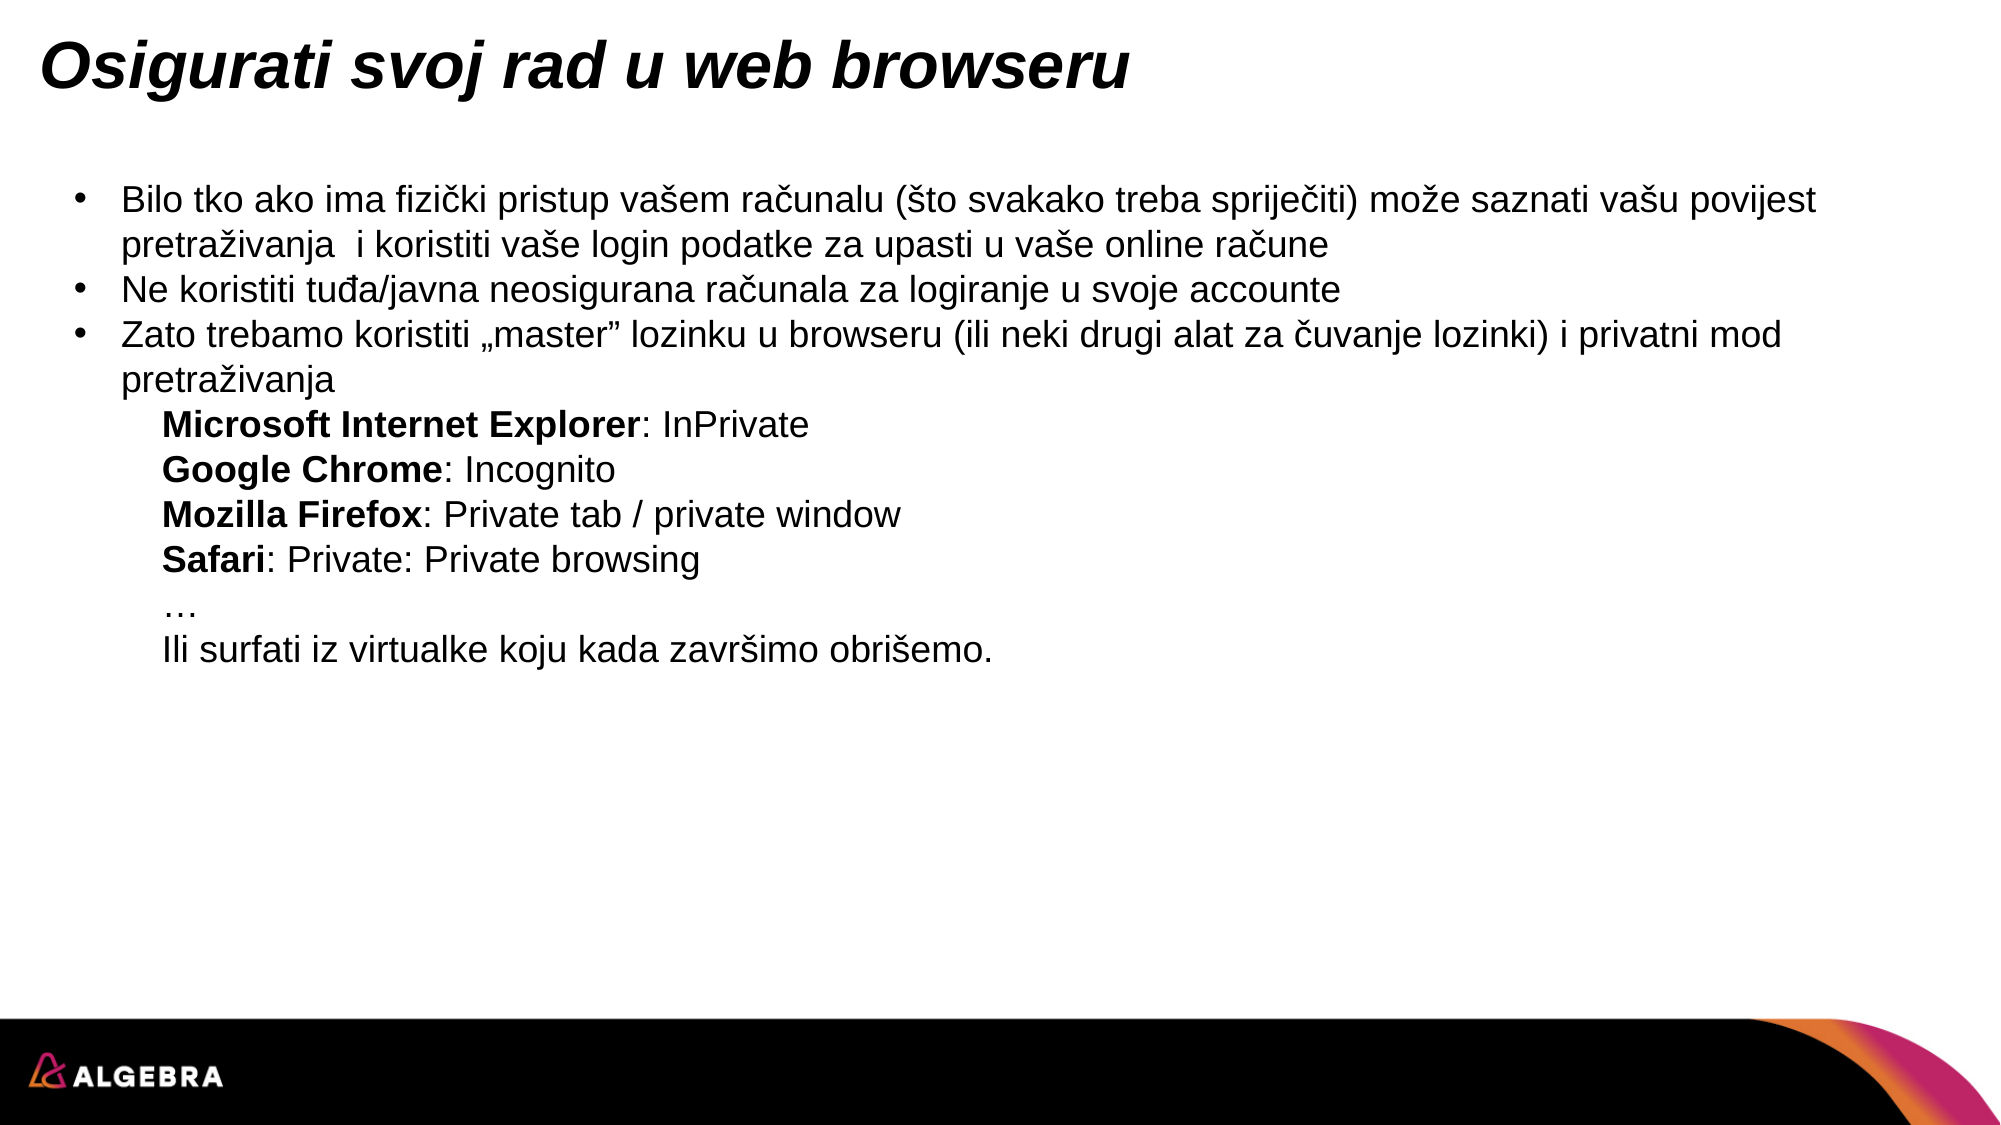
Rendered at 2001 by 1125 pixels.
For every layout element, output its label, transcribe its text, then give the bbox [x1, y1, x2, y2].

title Osigurati svoj rad u web browseru [39, 23, 1989, 120]
text_box Bilo tko ako ima fizički pristup vašem računalu (što svakako treba spriječiti) može saznati vašu povijest pretraživanja i koristiti vaše login podatke za upasti u vaše online račune Ne koristiti tuđa/javna neosigurana računala za logiranje u svoje accounte Zato trebamo koristiti „master” lozinku u browseru (ili neki drugi alat za čuvanje lozinki) i privatni mod pretraživanja Microsoft Internet Explorer: InPrivate Google Chrome: Incognito Mozilla Firefox: Private tab / private window Safari: Private: Private browsing … Ili surfati iz virtualke koju kada završimo obrišemo. [59, 167, 1836, 722]
picture [0, 0, 2001, 1125]
